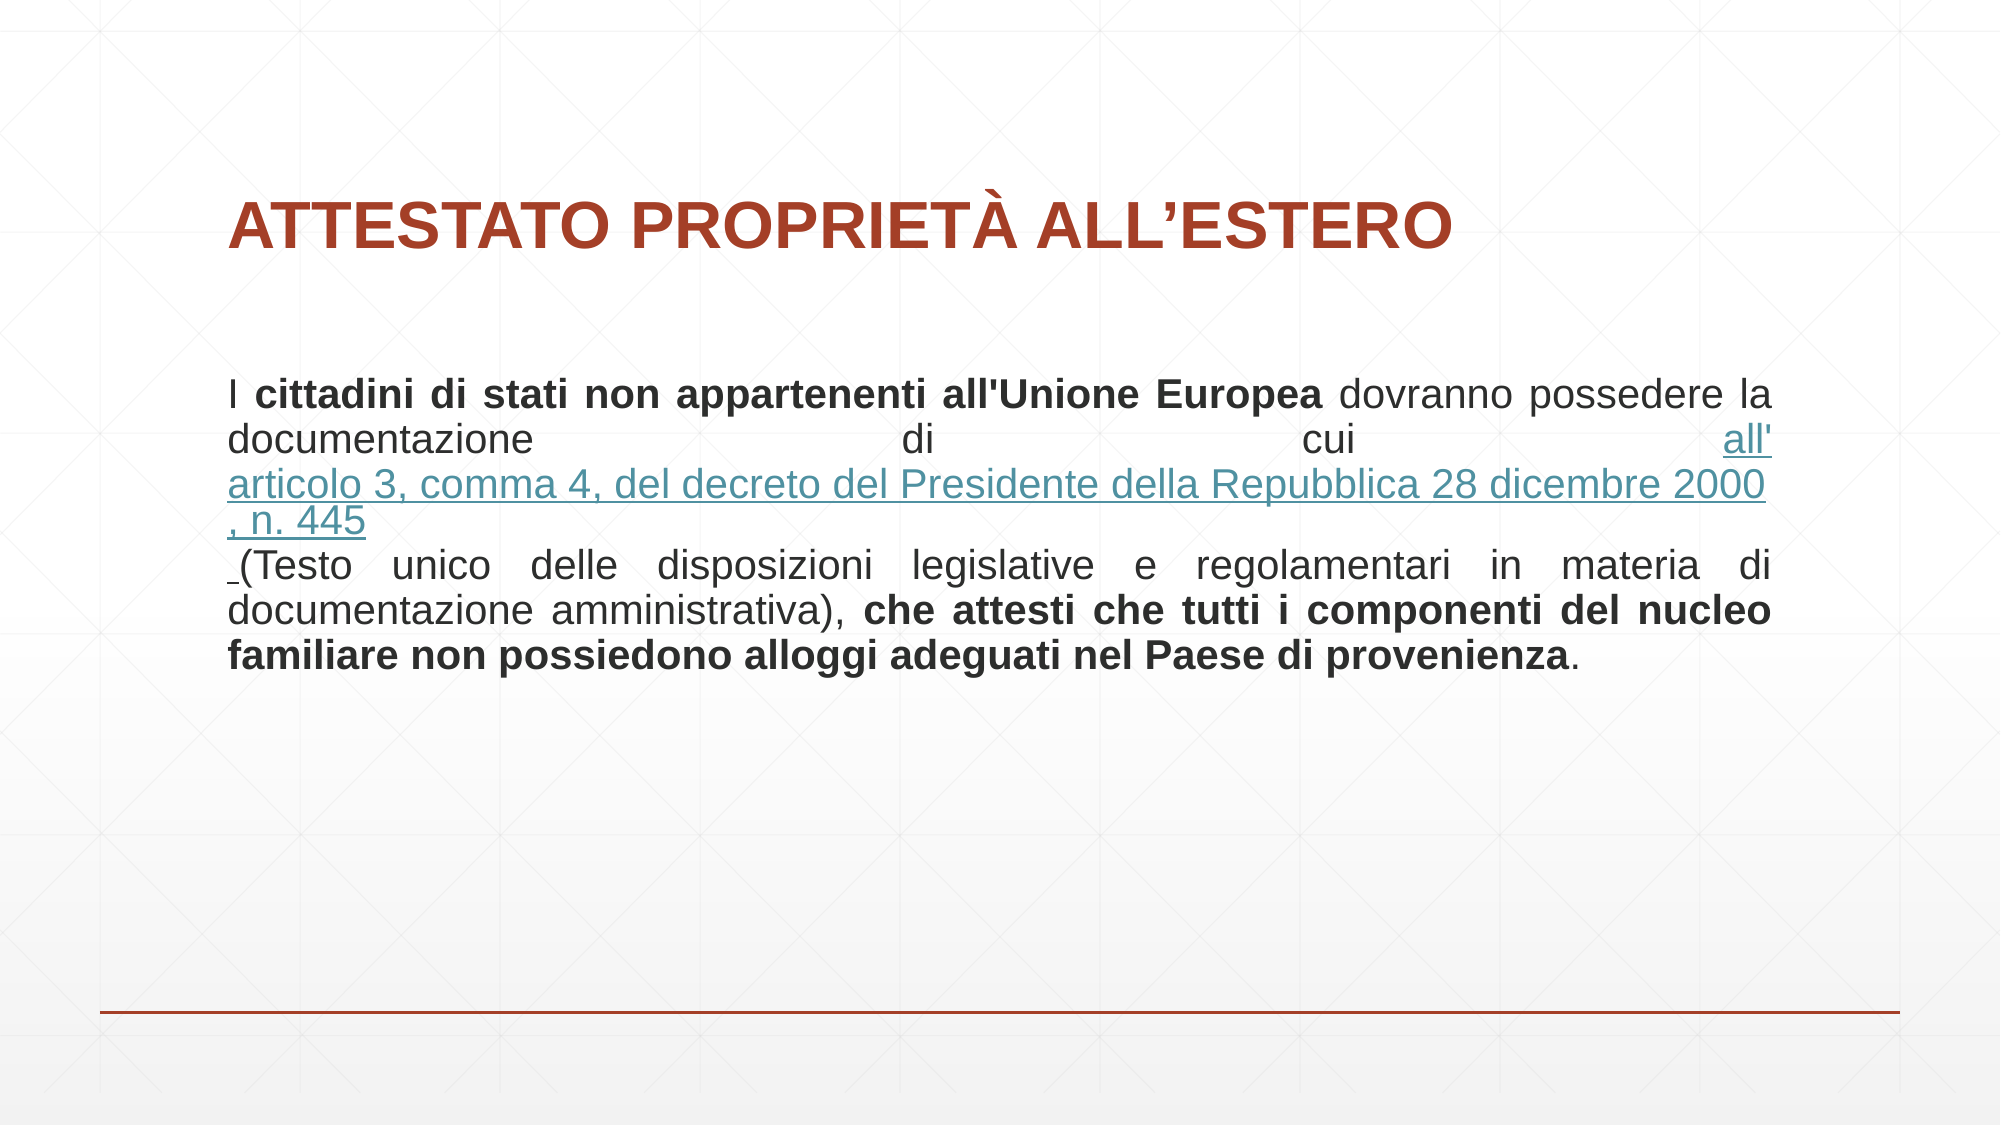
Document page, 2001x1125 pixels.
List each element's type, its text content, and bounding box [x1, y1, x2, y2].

title ATTESTATO Proprietà ALL’ESTERO [212, 82, 1788, 270]
list I cittadini di stati non appartenenti all'Unione Europea dovranno possedere la documentazione di cui all'articolo 3, comma 4, del decreto del Presidente della Repubblica 28 dicembre 2000, n. 445 (Testo unico delle disposizioni legislative e regolamentari in materia di documentazione amministrativa), che attesti che tutti i componenti del nucleo familiare non possiedono alloggi adeguati nel Paese di provenienza. [212, 270, 1788, 991]
